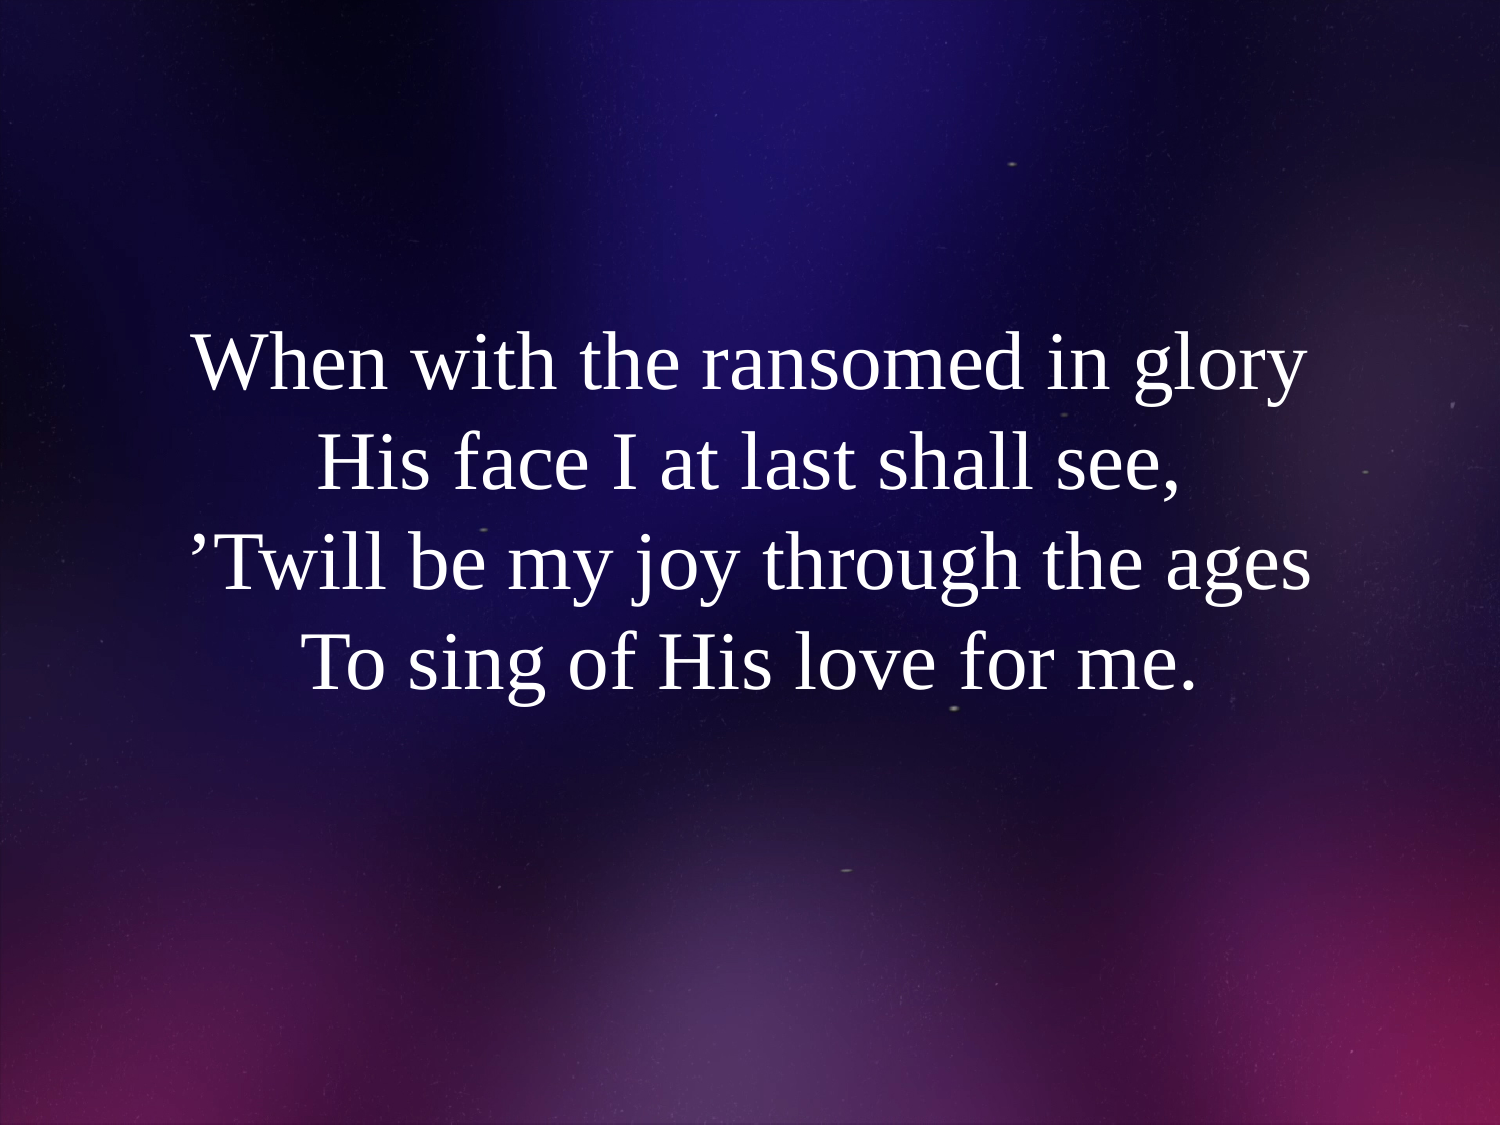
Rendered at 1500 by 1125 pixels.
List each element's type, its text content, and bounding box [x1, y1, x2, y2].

title When with the ransomed in glory His face I at last shall see, ’Twill be my joy through the ages To sing of His love for me. [50, 462, 1450, 650]
picture [0, 0, 1500, 1125]
